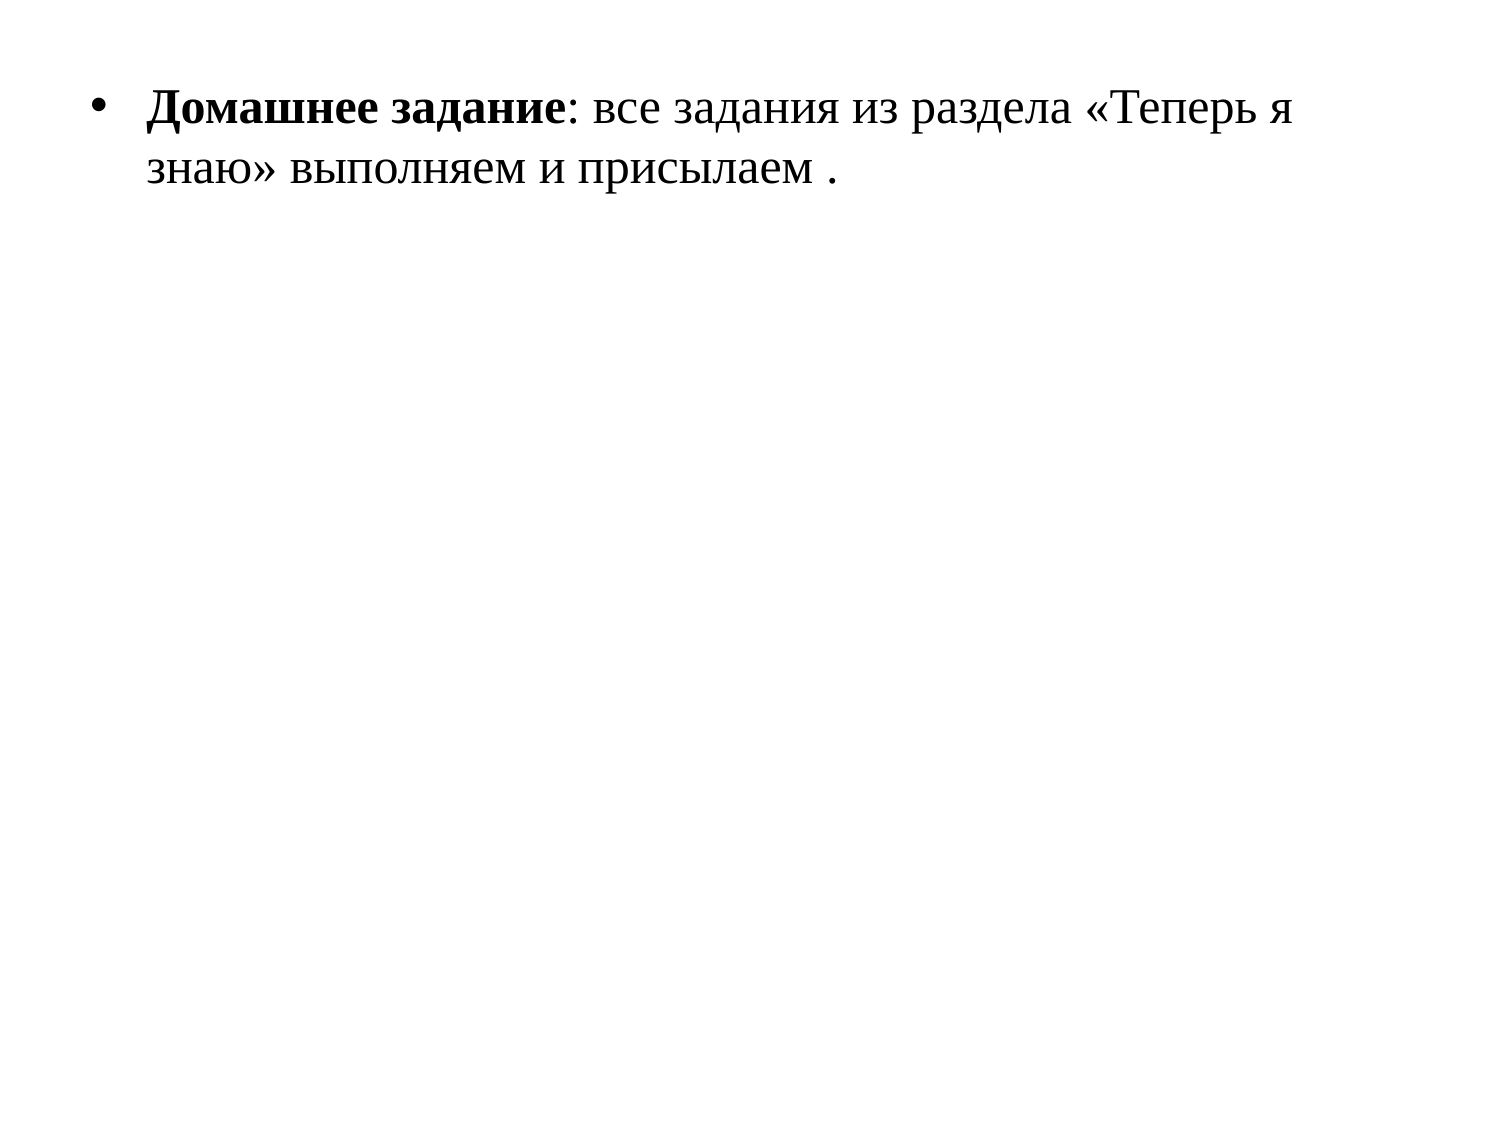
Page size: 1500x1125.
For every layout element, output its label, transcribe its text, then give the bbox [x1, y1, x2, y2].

list Домашнее задание: все задания из раздела «Теперь я знаю» выполняем и присылаем . [75, 66, 1425, 1005]
